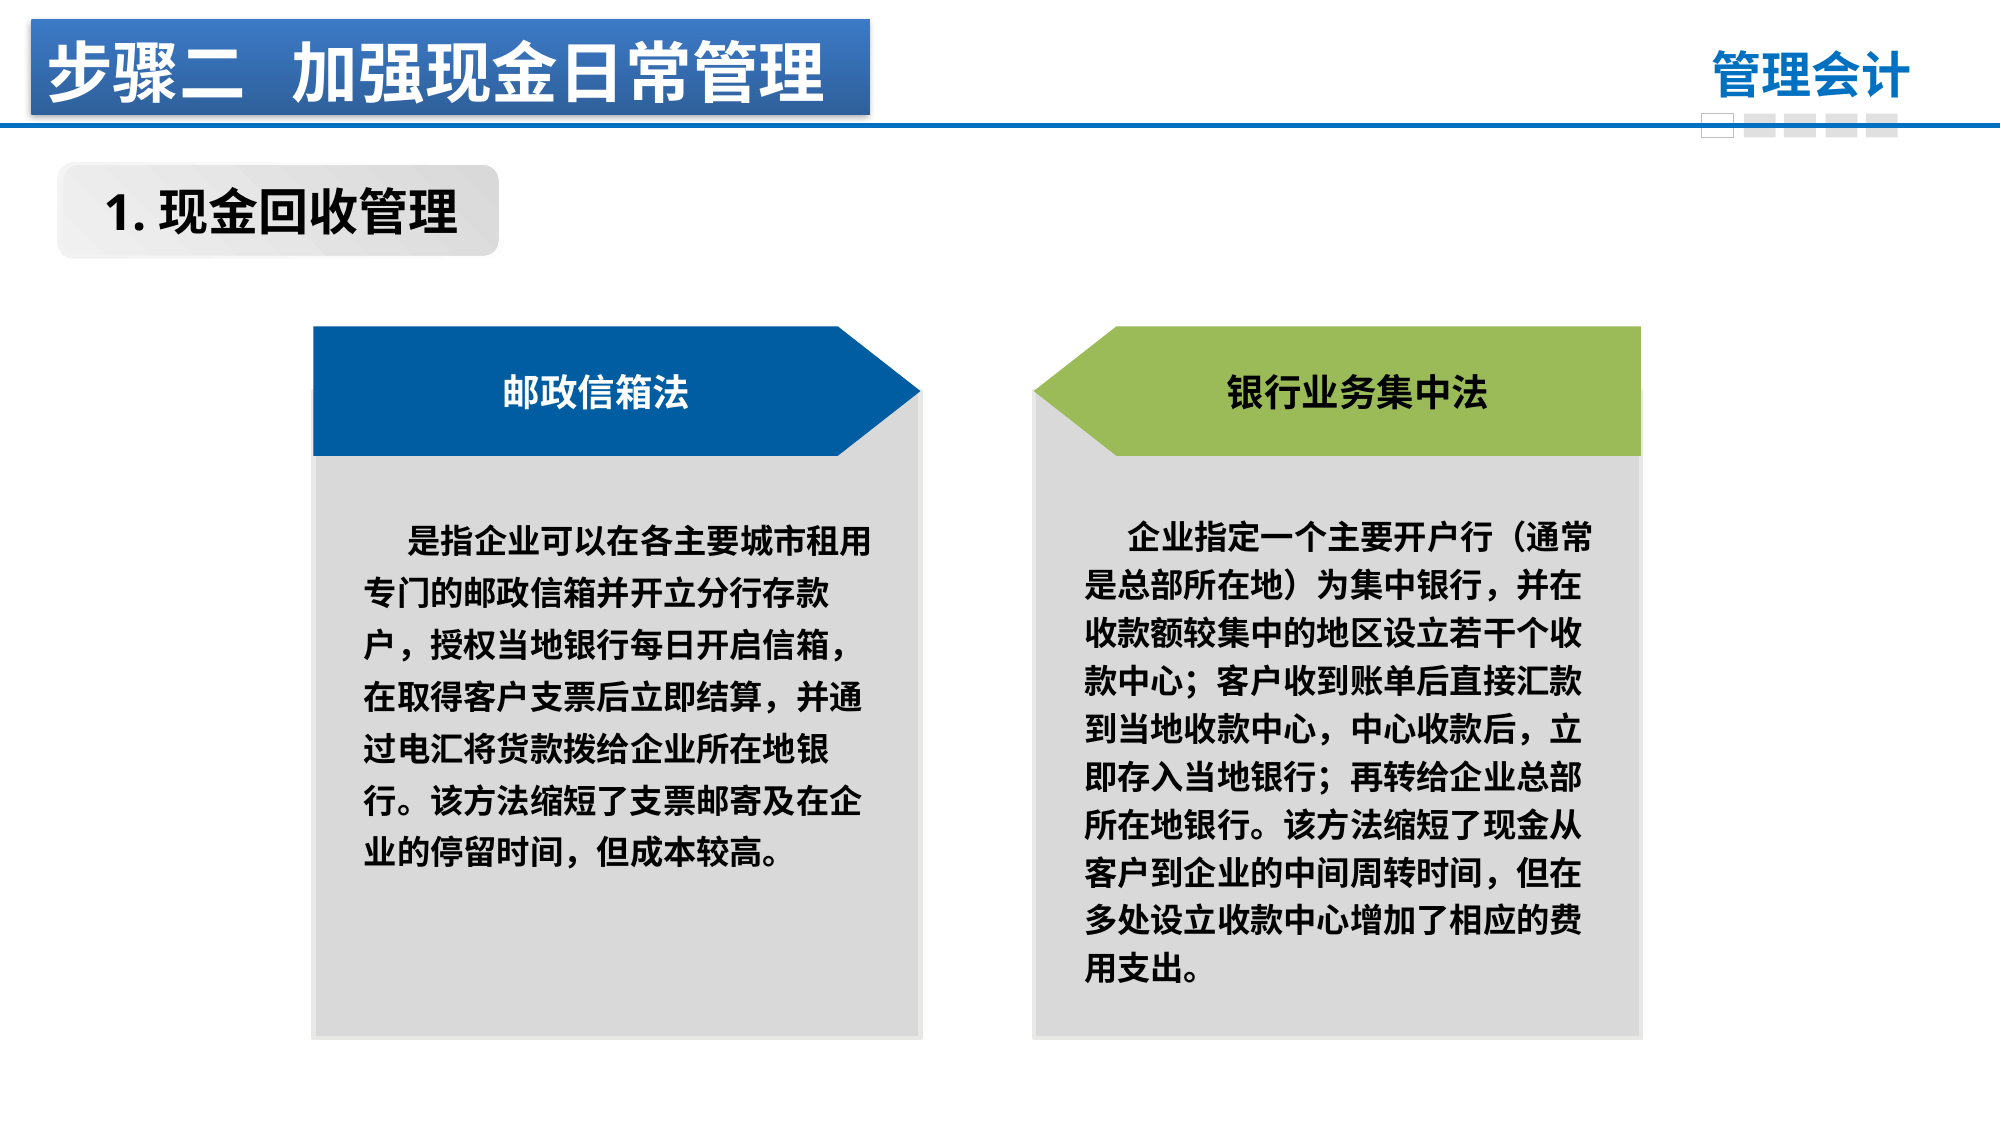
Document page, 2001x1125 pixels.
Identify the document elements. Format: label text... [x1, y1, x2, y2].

text_box 是指企业可以在各主要城市租用专门的邮政信箱并开立分行存款户，授权当地银行每日开启信箱，在取得客户支票后立即结算，并通过电汇将货款拨给企业所在地银行。该方法缩短了支票邮寄及在企业的停留时间，但成本较高。 [348, 501, 906, 919]
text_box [31, 18, 871, 121]
text_box 企业指定一个主要开户行（通常是总部所在地）为集中银行，并在收款额较集中的地区设立若干个收款中心；客户收到账单后直接汇款到当地收款中心，中心收款后，立即存入当地银行；再转给企业总部所在地银行。该方法缩短了现金从客户到企业的中间周转时间，但在多处设立收款中心增加了相应的费用支出。 [1069, 501, 1626, 995]
text_box 邮政信箱法 [313, 326, 921, 456]
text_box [57, 162, 505, 259]
text_box [311, 389, 923, 1040]
text_box [1032, 389, 1643, 1040]
text_box 银行业务集中法 [1033, 326, 1641, 456]
